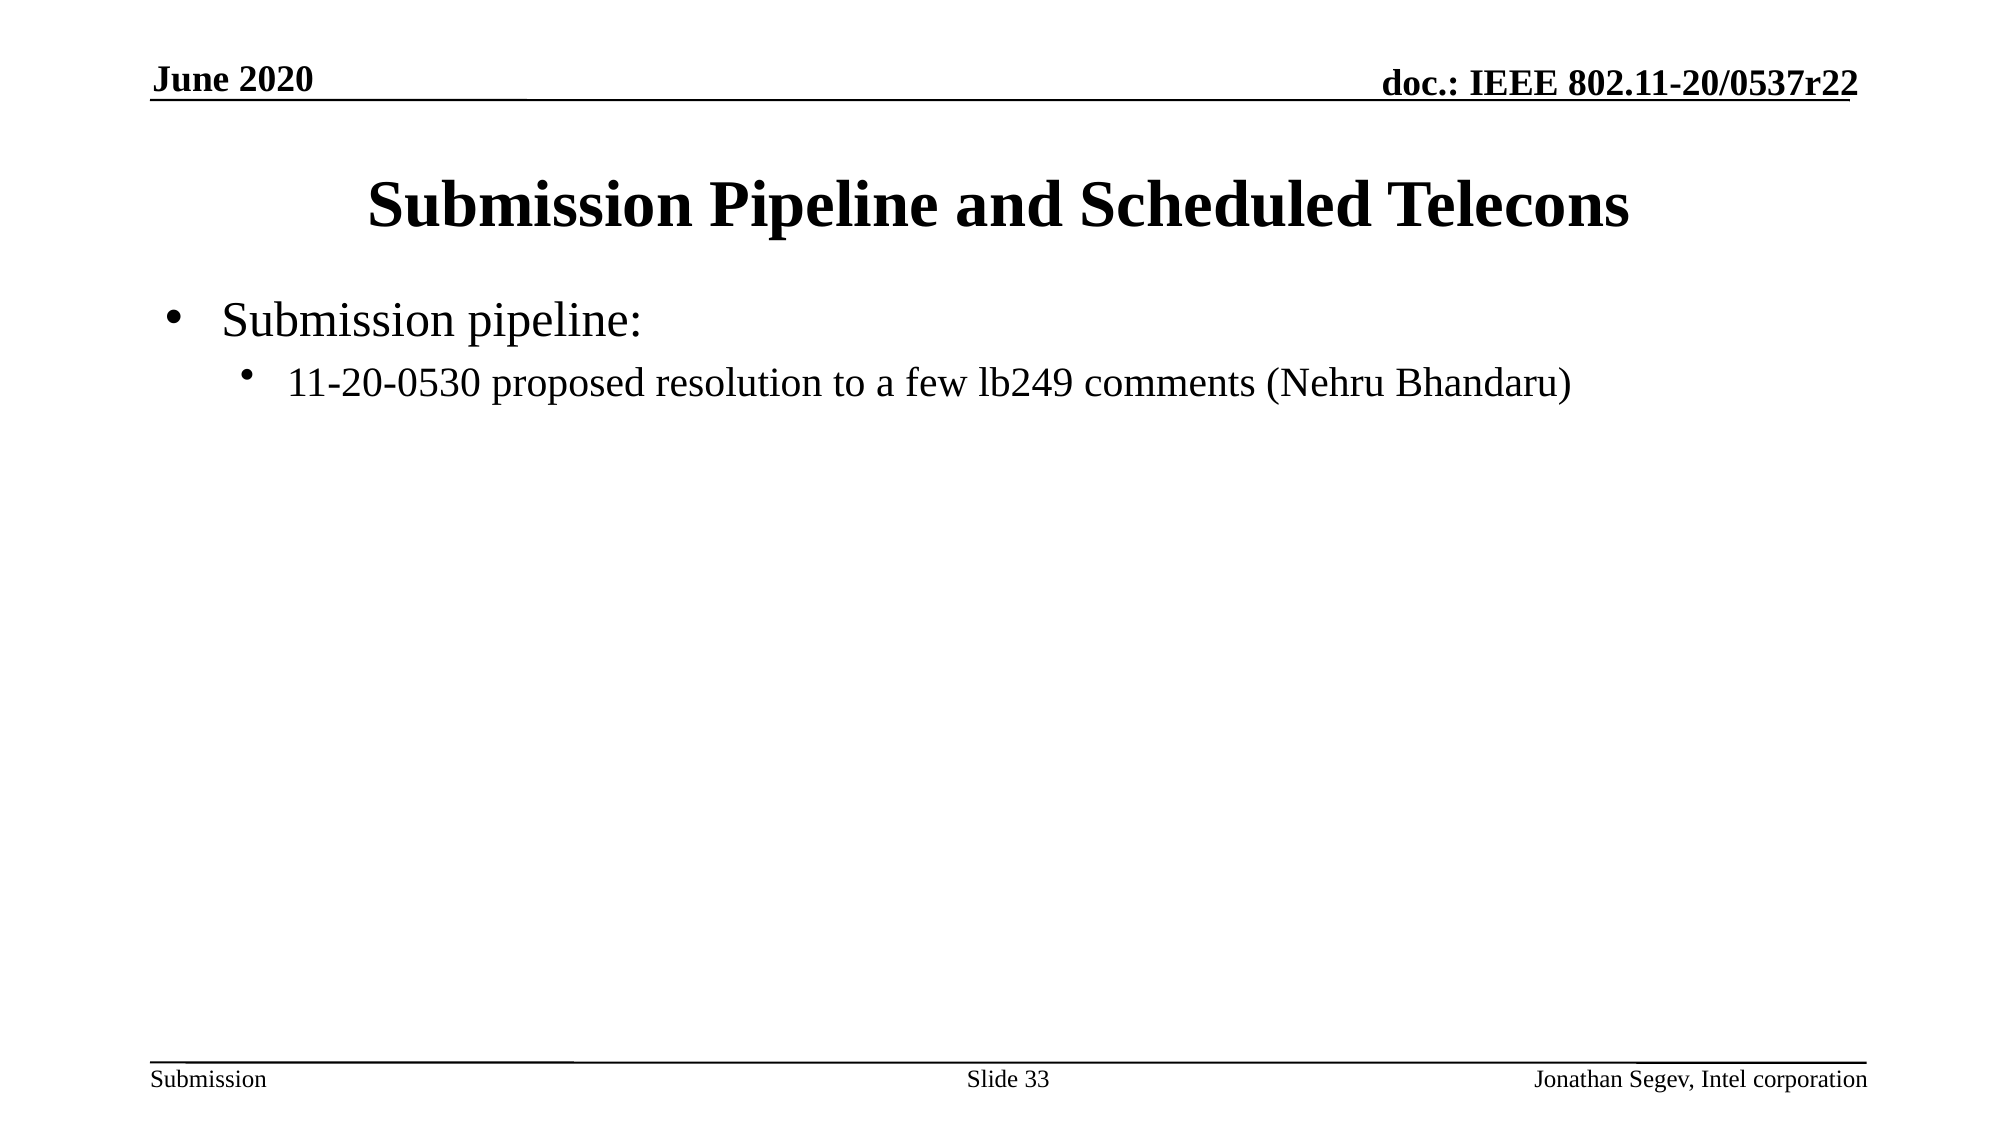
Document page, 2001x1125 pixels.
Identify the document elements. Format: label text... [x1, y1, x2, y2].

slide_number Slide 33 [950, 1061, 1067, 1123]
title Submission Pipeline and Scheduled Telecons [149, 112, 1850, 278]
list Submission pipeline: 11-20-0530 proposed resolution to a few lb249 comments (Nehru Bhandaru) [149, 278, 1850, 670]
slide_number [152, 54, 563, 100]
footer Jonathan Segev, Intel corporation [1171, 1061, 1869, 1093]
